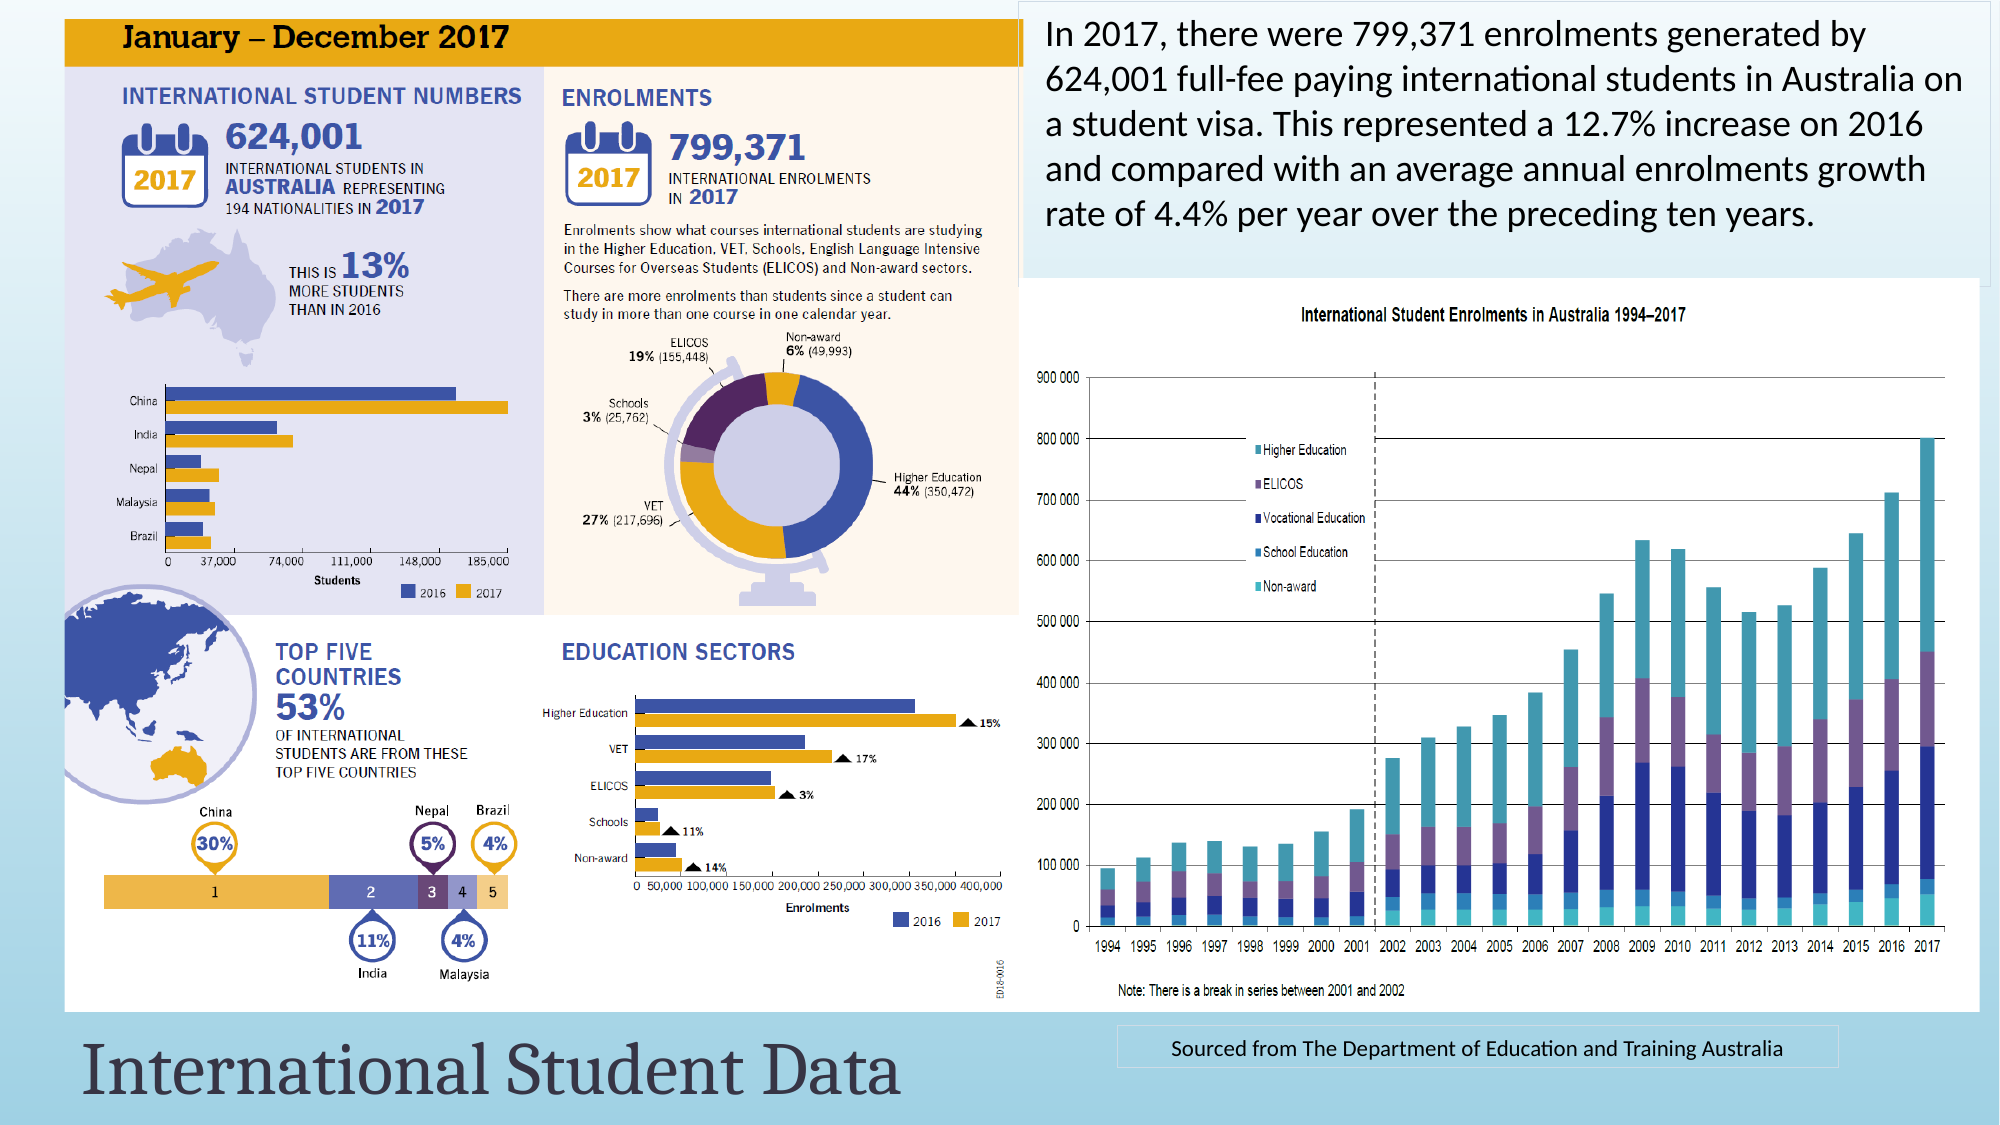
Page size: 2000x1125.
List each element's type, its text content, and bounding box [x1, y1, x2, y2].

text_box Sourced from The Department of Education and Training Australia [1117, 1025, 1839, 1068]
title International Student Data [66, 1012, 1867, 1117]
text_box In 2017, there were 799,371 enrolments generated by 624,001 full-fee paying international students in Australia on a student visa. This represented a 12.7% increase on 2016 and compared with an average annual enrolments growth rate of 4.4% per year over the preceding ten years. [1018, 1, 1991, 287]
picture [64, 19, 1980, 1012]
